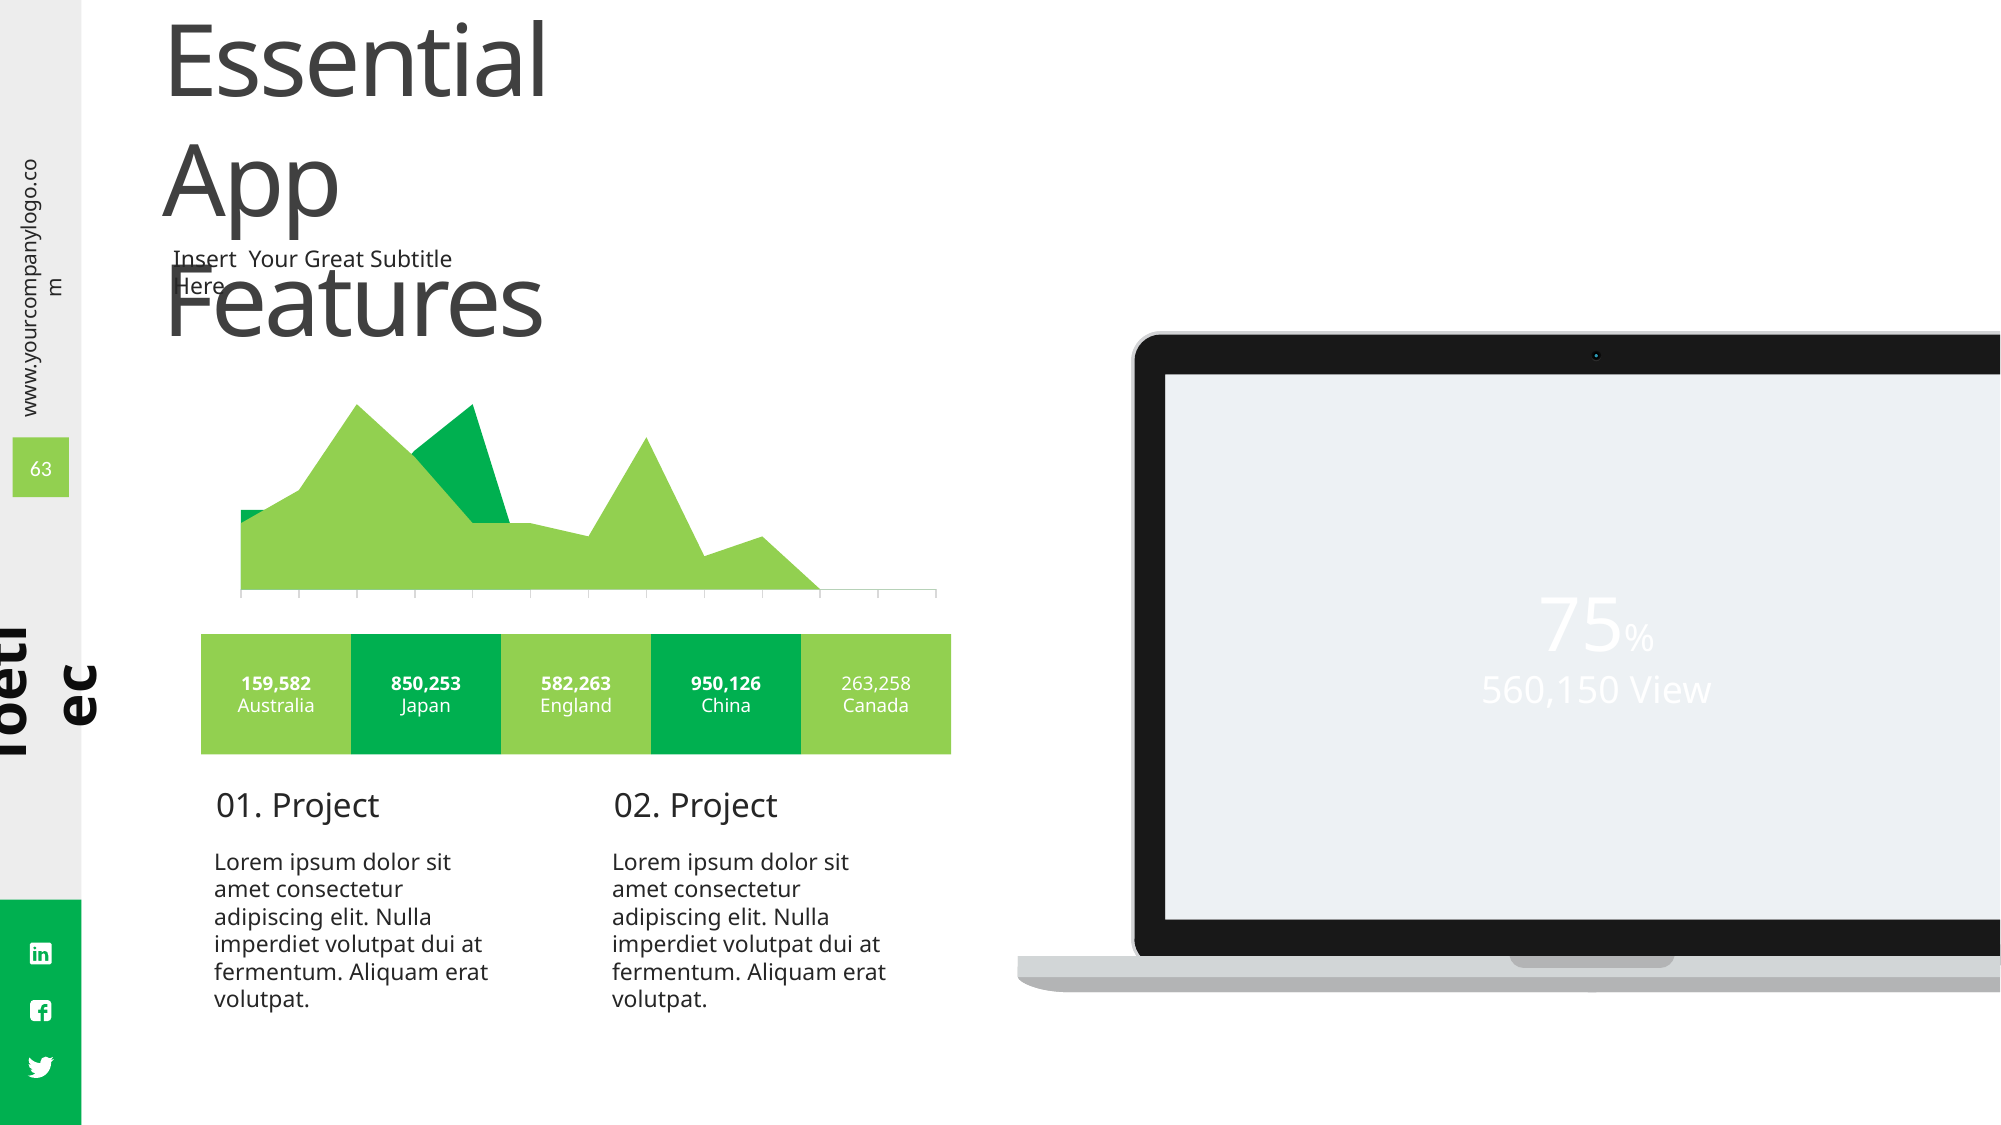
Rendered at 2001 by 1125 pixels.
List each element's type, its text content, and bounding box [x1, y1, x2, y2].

picture [1160, 365, 2000, 924]
text_box Essential App Features [147, 116, 677, 236]
text_box 263,258 Canada [800, 633, 952, 755]
slide_number 63 [12, 437, 69, 498]
text_box 02. Project [598, 755, 821, 840]
text_box 950,126 China [650, 633, 800, 755]
text_box Insert Your Great Subtitle Here [158, 237, 512, 307]
chart [201, 374, 952, 633]
text_box 01. Project [201, 755, 423, 840]
text_box 850,253 Japan [350, 633, 500, 755]
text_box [1017, 331, 2000, 993]
text_box Lorem ipsum dolor sit amet consectetur adipiscing elit. Nulla imperdiet volutpat dui at fermentum. Aliquam erat volutpat. [199, 840, 512, 1020]
text_box 159,582 Australia [200, 633, 350, 755]
text_box Lorem ipsum dolor sit amet consectetur adipiscing elit. Nulla imperdiet volutpat dui at fermentum. Aliquam erat volutpat. [597, 840, 910, 1020]
text_box 582,263 England [500, 633, 650, 755]
